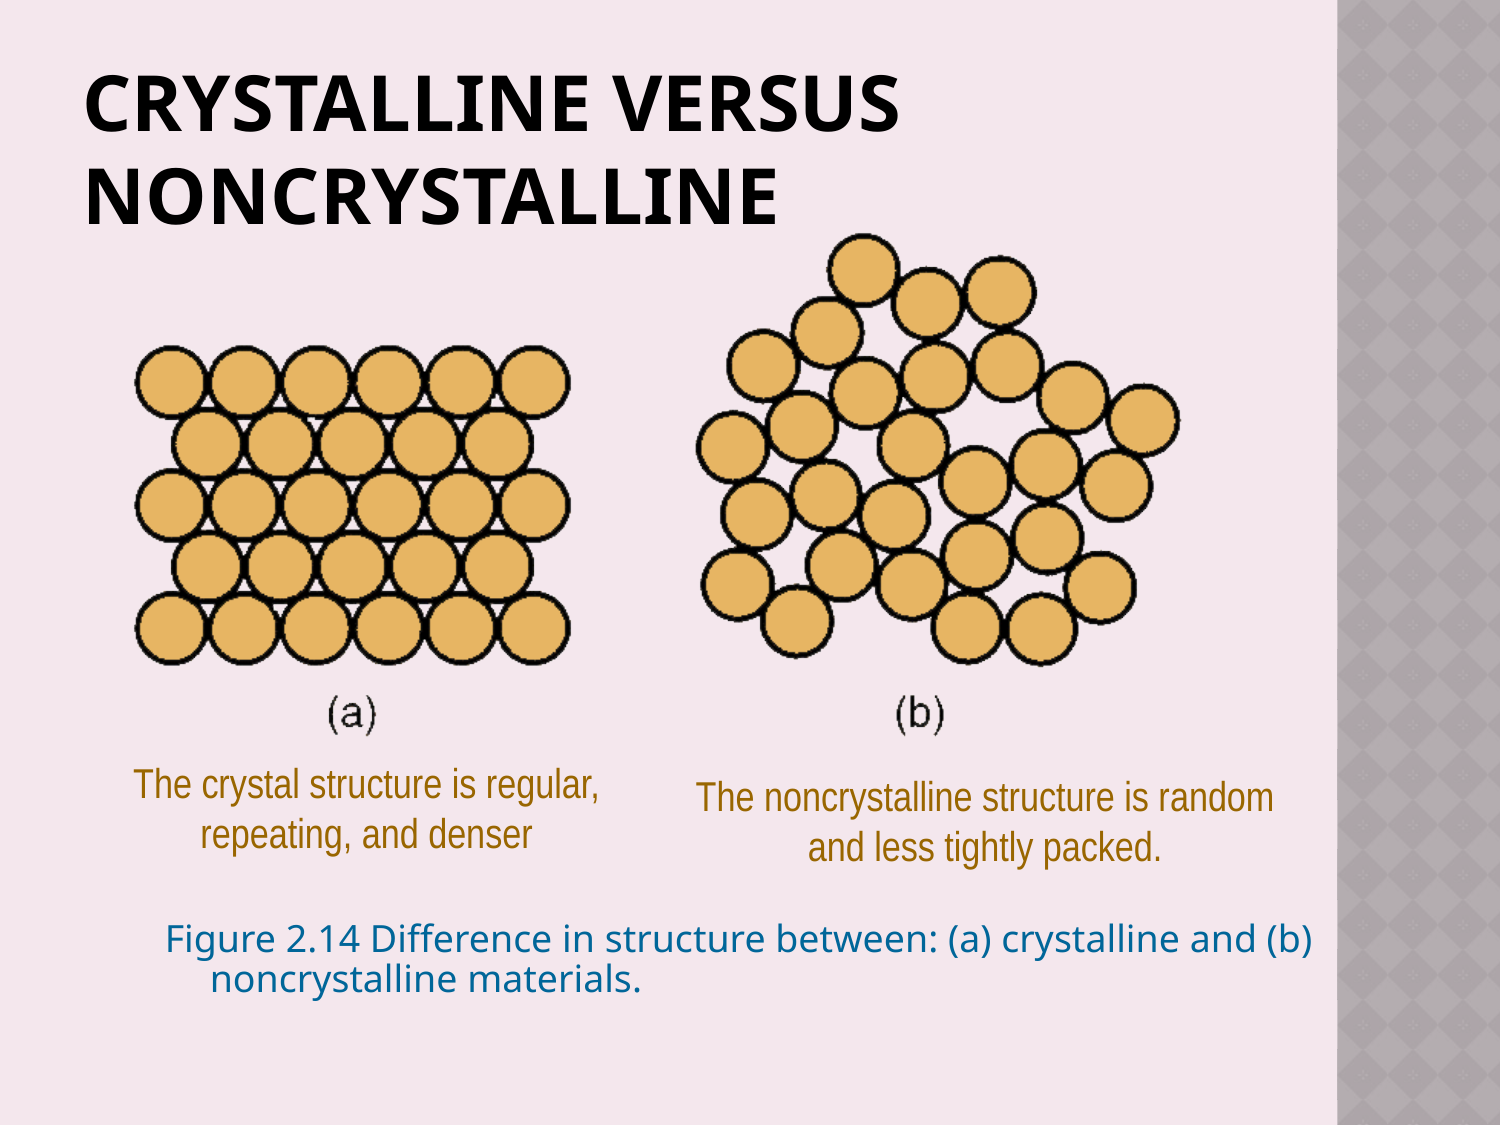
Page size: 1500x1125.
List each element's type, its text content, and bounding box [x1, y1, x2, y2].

text_box The noncrystalline structure is random and less tightly packed. [662, 762, 1308, 878]
picture [124, 224, 1188, 747]
list Figure 2.14 Difference in structure between: (a) crystalline and (b) noncrystalline materials. [150, 912, 1438, 1013]
text_box The crystal structure is regular, repeating, and denser [99, 749, 634, 865]
title Crystalline versus Noncrystalline [75, 52, 1263, 240]
